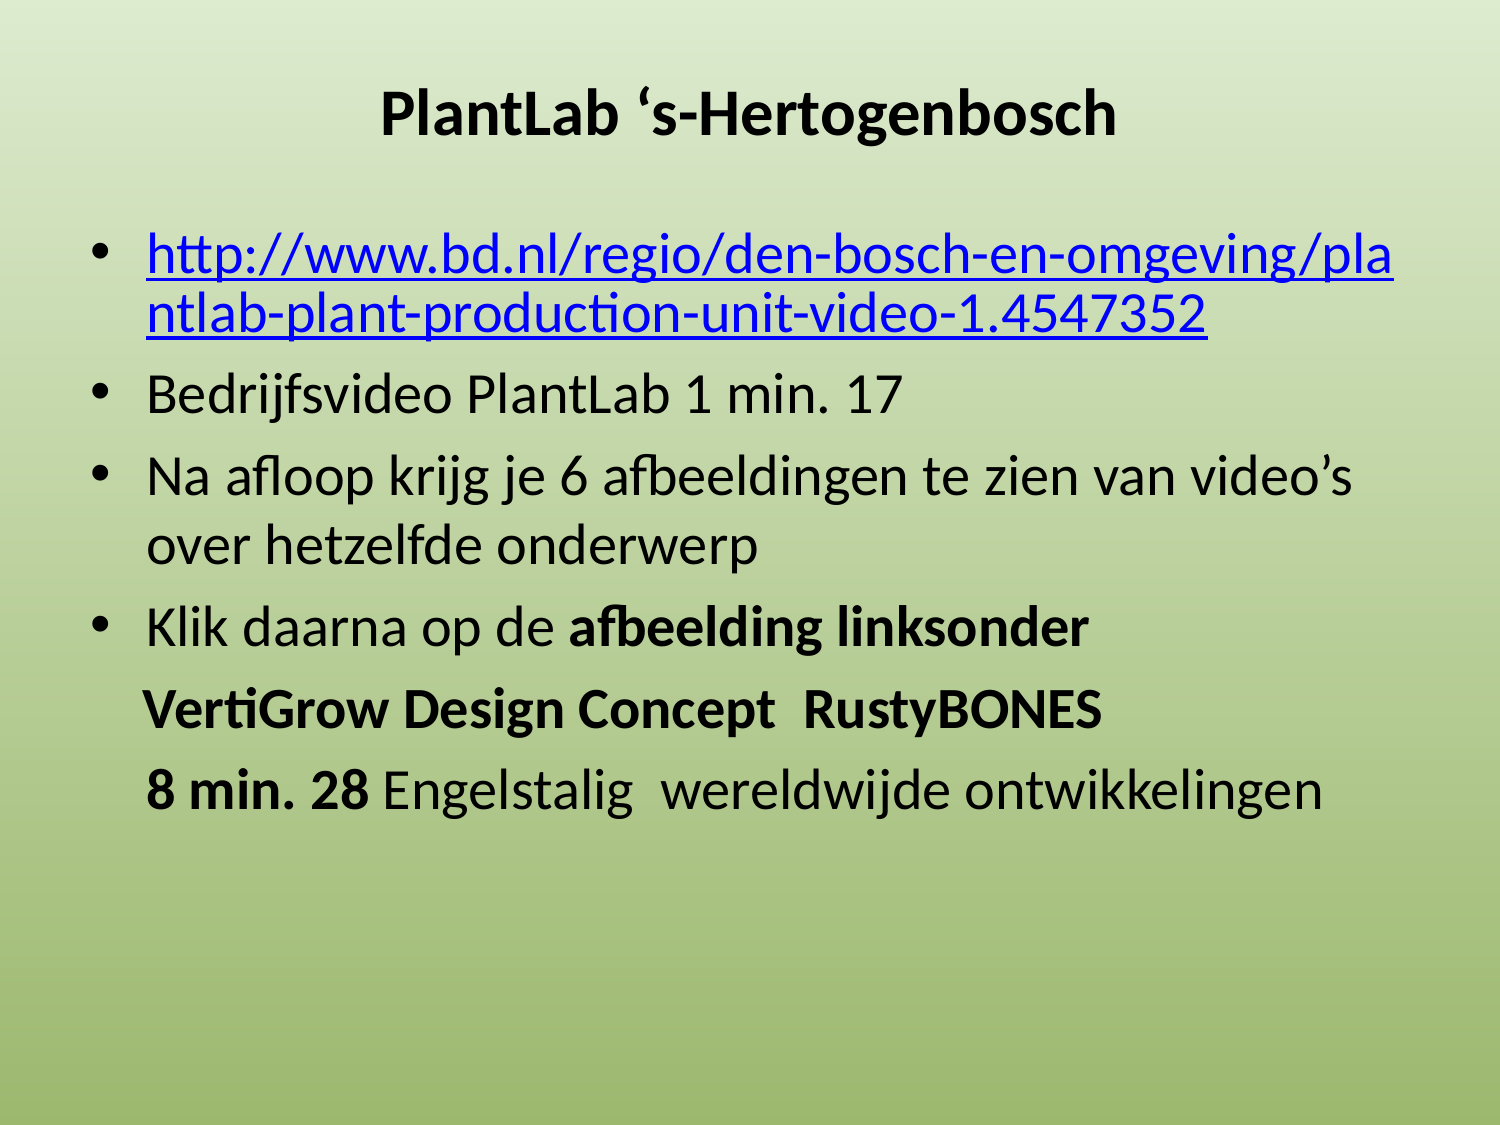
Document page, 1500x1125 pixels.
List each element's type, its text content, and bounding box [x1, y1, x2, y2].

title PlantLab ‘s-Hertogenbosch [75, 45, 1425, 173]
list http://www.bd.nl/regio/den-bosch-en-omgeving/plantlab-plant-production-unit-video-1.4547352 Bedrijfsvideo PlantLab 1 min. 17 Na afloop krijg je 6 afbeeldingen te zien van video’s over hetzelfde onderwerp Klik daarna op de afbeelding linksonder VertiGrow Design Concept RustyBONES 8 min. 28 Engelstalig wereldwijde ontwikkelingen [75, 208, 1425, 1106]
